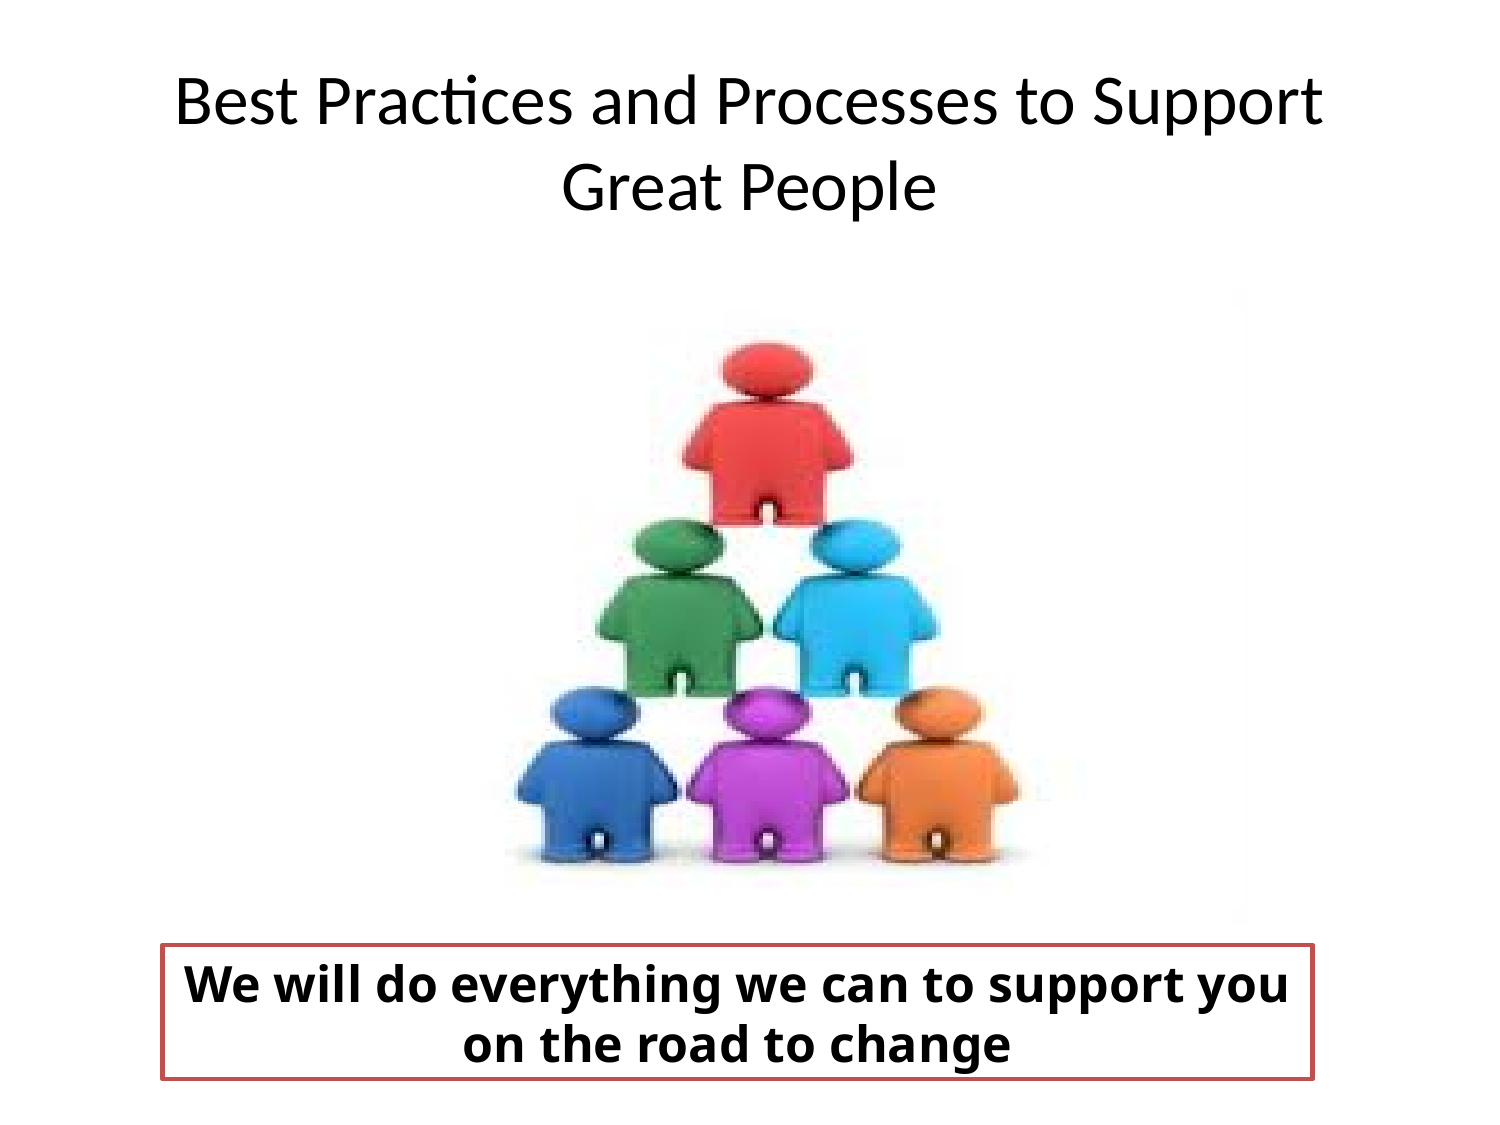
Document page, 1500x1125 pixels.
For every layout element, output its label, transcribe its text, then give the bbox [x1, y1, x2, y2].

text_box We will do everything we can to support you on the road to change [160, 943, 1315, 1081]
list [287, 287, 1251, 926]
title Best Practices and Processes to Support Great People [75, 45, 1425, 233]
